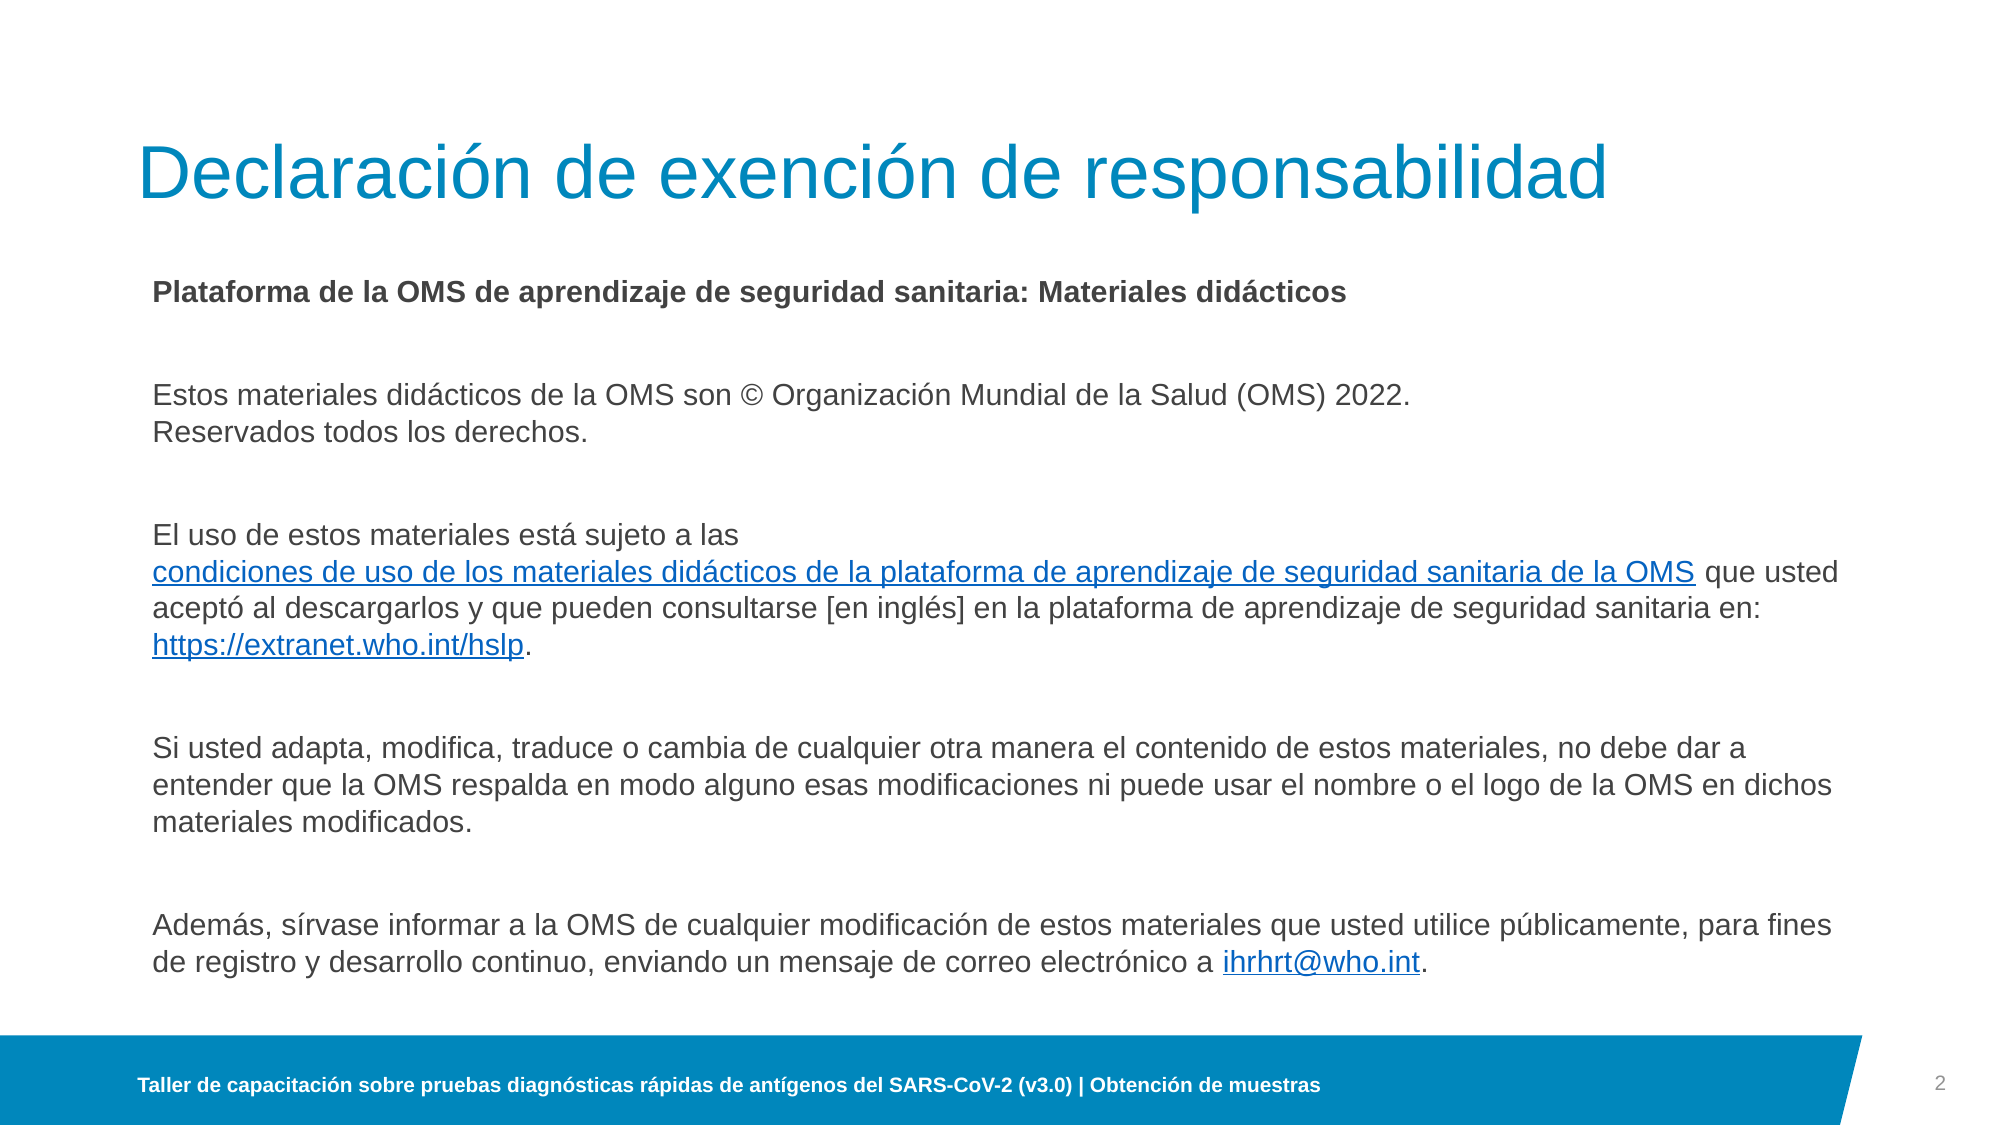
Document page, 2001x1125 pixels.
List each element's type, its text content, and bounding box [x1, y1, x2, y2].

list Plataforma de la OMS de aprendizaje de seguridad sanitaria: Materiales didácticos Estos materiales didácticos de la OMS son © Organización Mundial de la Salud (OMS) 2022. Reservados todos los derechos. El uso de estos materiales está sujeto a las condiciones de uso de los materiales didácticos de la plataforma de aprendizaje de seguridad sanitaria de la OMS que usted aceptó al descargarlos y que pueden consultarse [en inglés] en la plataforma de aprendizaje de seguridad sanitaria en: https://extranet.who.int/hslp. Si usted adapta, modifica, traduce o cambia de cualquier otra manera el contenido de estos materiales, no debe dar a entender que la OMS respalda en modo alguno esas modificaciones ni puede usar el nombre o el logo de la OMS en dichos materiales modificados. Además, sírvase informar a la OMS de cualquier modificación de estos materiales que usted utilice públicamente, para fines de registro y desarrollo continuo, enviando un mensaje de correo electrónico a ihrhrt@who.int. [137, 264, 1863, 993]
footer Taller de capacitación sobre pruebas diagnósticas rápidas de antígenos del SARS-CoV-2 (v3.0) | Obtención de muestras [137, 1042, 1338, 1125]
title Declaración de exención de responsabilidad [137, 59, 1863, 215]
slide_number 2 [1862, 1035, 1947, 1125]
